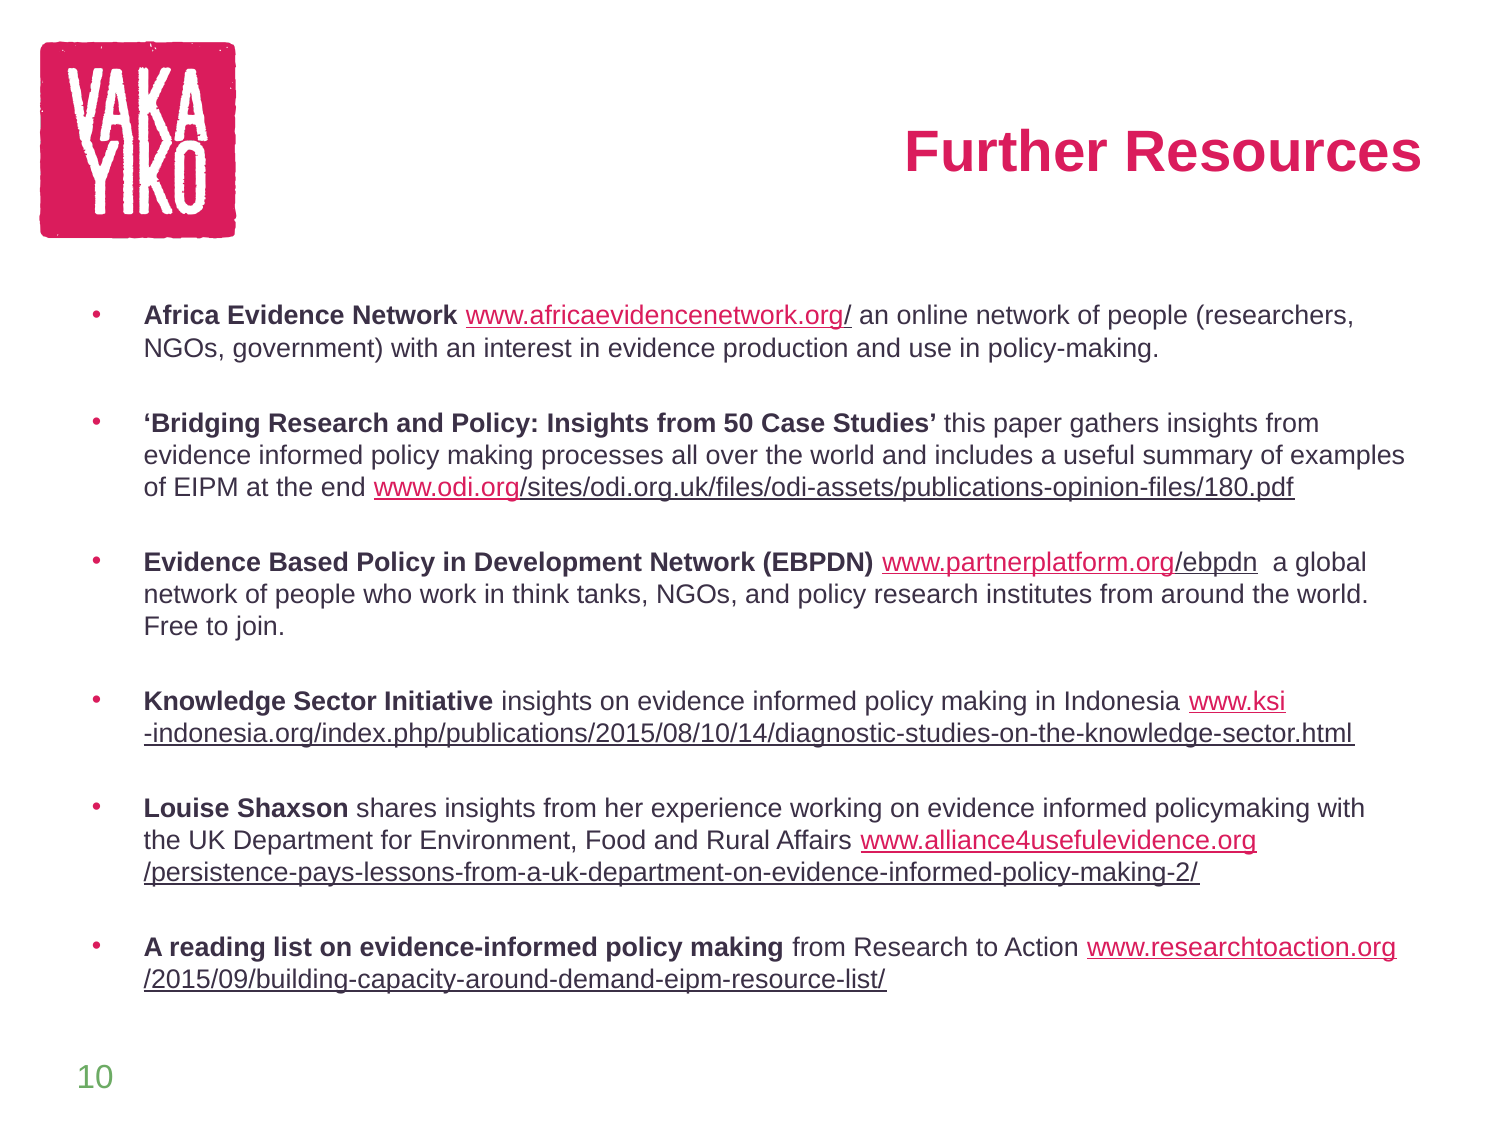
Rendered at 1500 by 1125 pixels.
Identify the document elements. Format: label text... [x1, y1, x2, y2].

slide_number 10 [76, 1035, 266, 1095]
picture [21, 23, 254, 256]
title Further Resources [419, 113, 1424, 209]
list Africa Evidence Network www.africaevidencenetwork.org/ an online network of people (researchers, NGOs, government) with an interest in evidence production and use in policy-making. ‘Bridging Research and Policy: Insights from 50 Case Studies’ this paper gathers insights from evidence informed policy making processes all over the world and includes a useful summary of examples of EIPM at the end www.odi.org/sites/odi.org.uk/files/odi-assets/publications-opinion-files/180.pdf Evidence Based Policy in Development Network (EBPDN) www.partnerplatform.org/ebpdn a global network of people who work in think tanks, NGOs, and policy research institutes from around the world. Free to join. Knowledge Sector Initiative insights on evidence informed policy making in Indonesia www.ksi-indonesia.org/index.php/publications/2015/08/10/14/diagnostic-studies-on-the-knowledge-sector.html Louise Shaxson shares insights from her experience working on evidence informed policymaking with the UK Department for Environment, Food and Rural Affairs www.alliance4usefulevidence.org/persistence-pays-lessons-from-a-uk-department-on-evidence-informed-policy-making-2/ A reading list on evidence-informed policy making from Research to Action www.researchtoaction.org/2015/09/building-capacity-around-demand-eipm-resource-list/ [76, 290, 1427, 1005]
